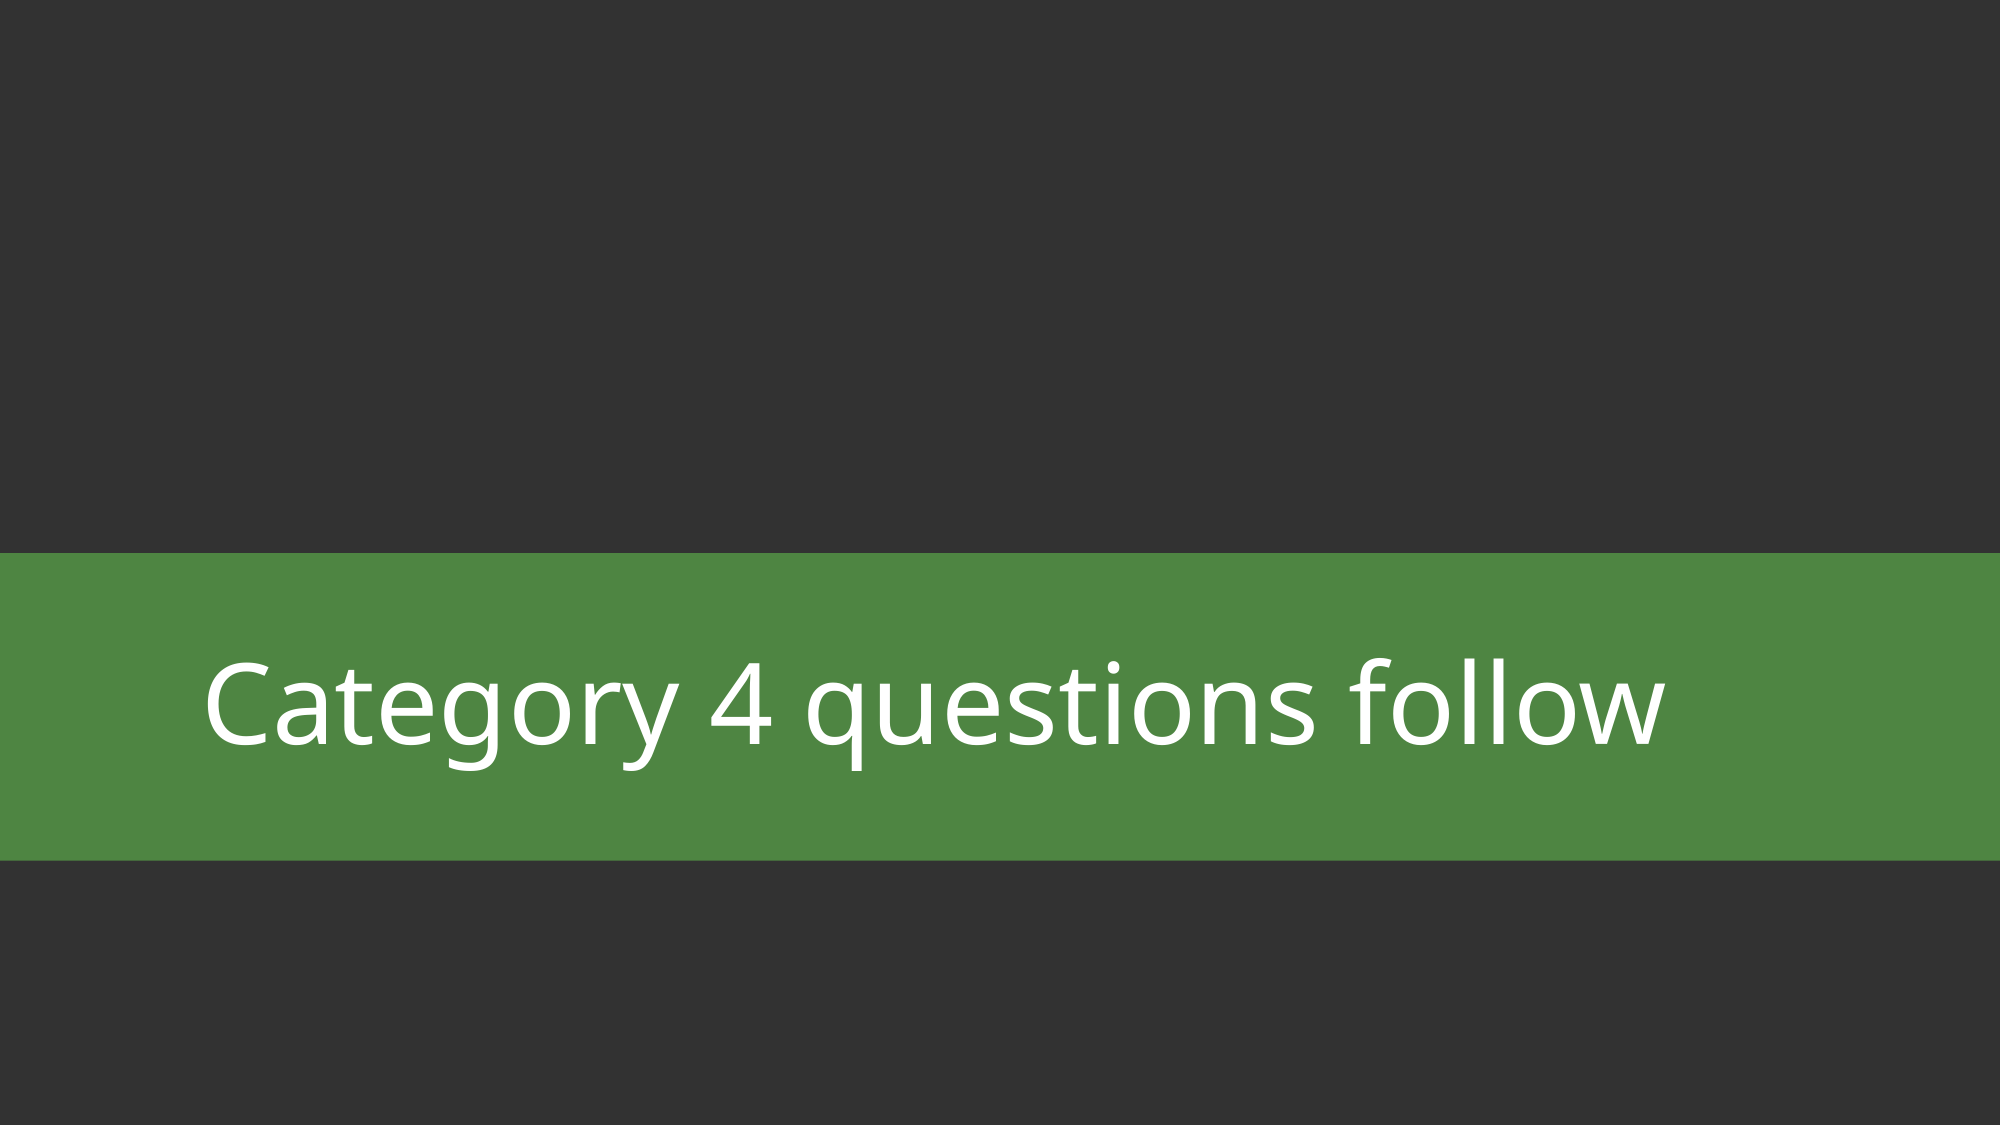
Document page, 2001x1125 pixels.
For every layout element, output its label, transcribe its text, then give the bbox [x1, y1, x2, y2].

title Category 4 questions follow [185, 577, 1963, 838]
